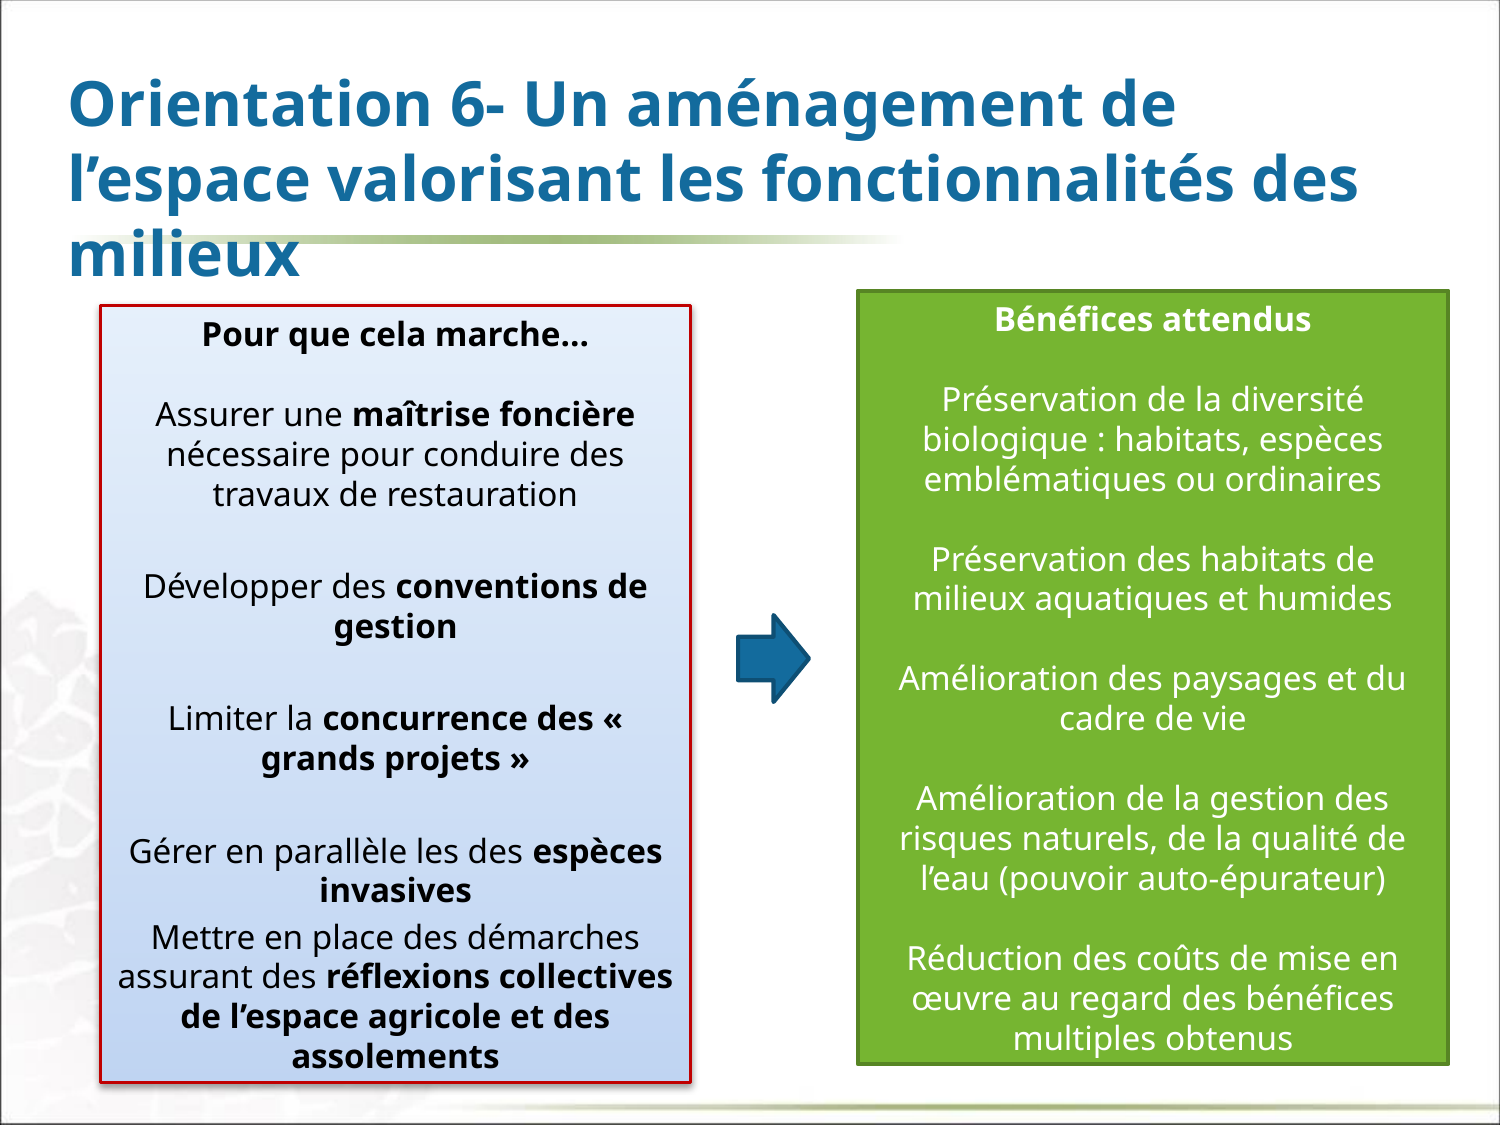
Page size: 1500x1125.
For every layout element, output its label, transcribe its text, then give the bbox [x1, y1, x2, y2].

text_box Pour que cela marche… Assurer une maîtrise foncière nécessaire pour conduire des travaux de restauration Développer des conventions de gestion Limiter la concurrence des « grands projets » Gérer en parallèle les des espèces invasives Mettre en place des démarches assurant des réflexions collectives de l’espace agricole et des assolements [100, 305, 692, 1084]
text_box Bénéfices attendus Préservation de la diversité biologique : habitats, espèces emblématiques ou ordinaires Préservation des habitats de milieux aquatiques et humides Amélioration des paysages et du cadre de vie Amélioration de la gestion des risques naturels, de la qualité de l’eau (pouvoir auto-épurateur) Réduction des coûts de mise en œuvre au regard des bénéfices multiples obtenus [856, 289, 1450, 1066]
text_box [736, 613, 811, 704]
picture [0, 0, 1500, 1125]
text_box Orientation 6- Un aménagement de l’espace valorisant les fonctionnalités des milieux [53, 56, 1436, 297]
